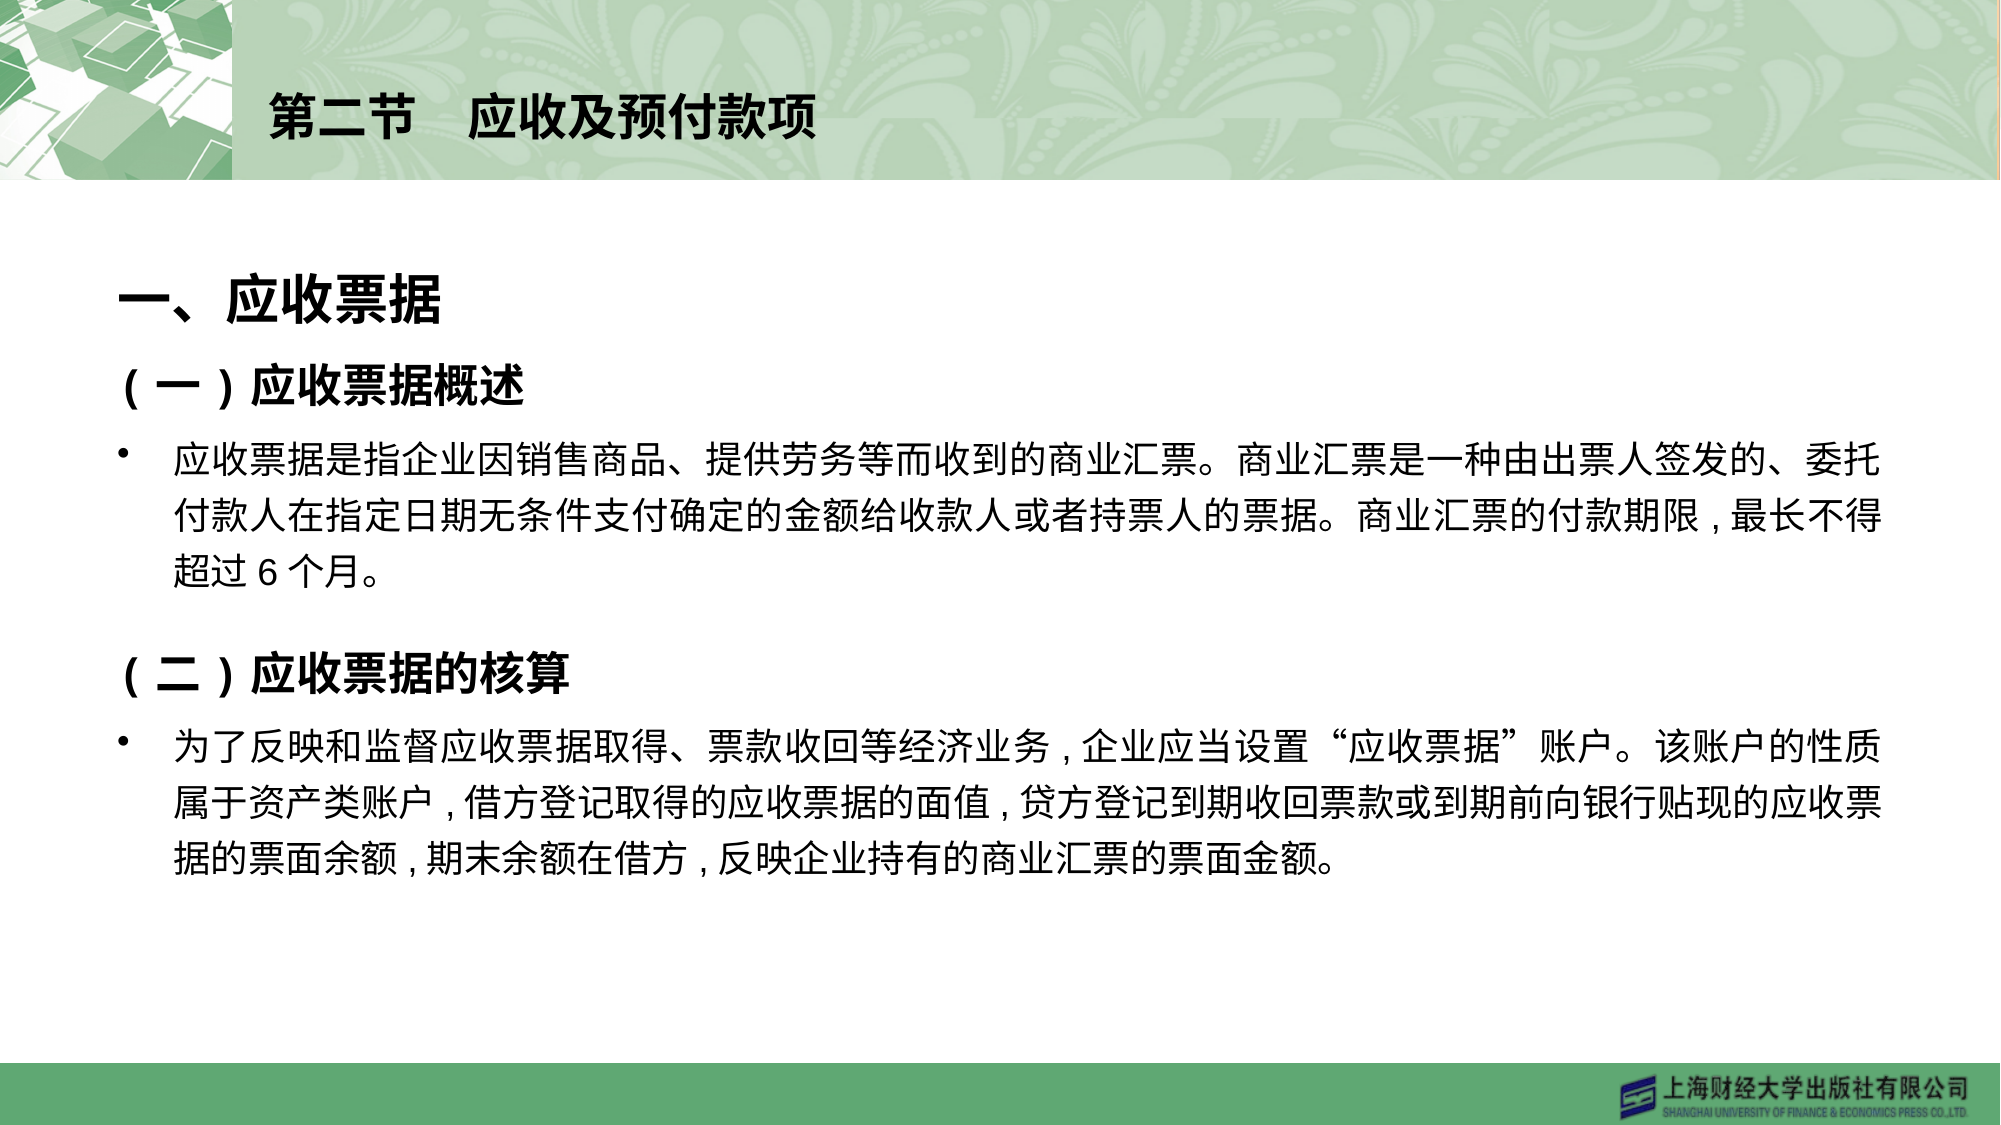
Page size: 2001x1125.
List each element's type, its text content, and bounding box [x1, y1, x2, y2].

title 第二节 应收及预付款项 [252, 64, 1609, 168]
picture [0, 0, 2001, 1125]
list 一、应收票据 (一)应收票据概述 应收票据是指企业因销售商品、提供劳务等而收到的商业汇票。商业汇票是一种由出票人签发的、委托付款人在指定日期无条件支付确定的金额给收款人或者持票人的票据。商业汇票的付款期限,最长不得超过6个月。 (二)应收票据的核算 为了反映和监督应收票据取得、票款收回等经济业务,企业应当设置“应收票据”账户。该账户的性质属于资产类账户,借方登记取得的应收票据的面值,贷方登记到期收回票款或到期前向银行贴现的应收票据的票面余额,期末余额在借方,反映企业持有的商业汇票的票面金额。 [102, 241, 1898, 1065]
